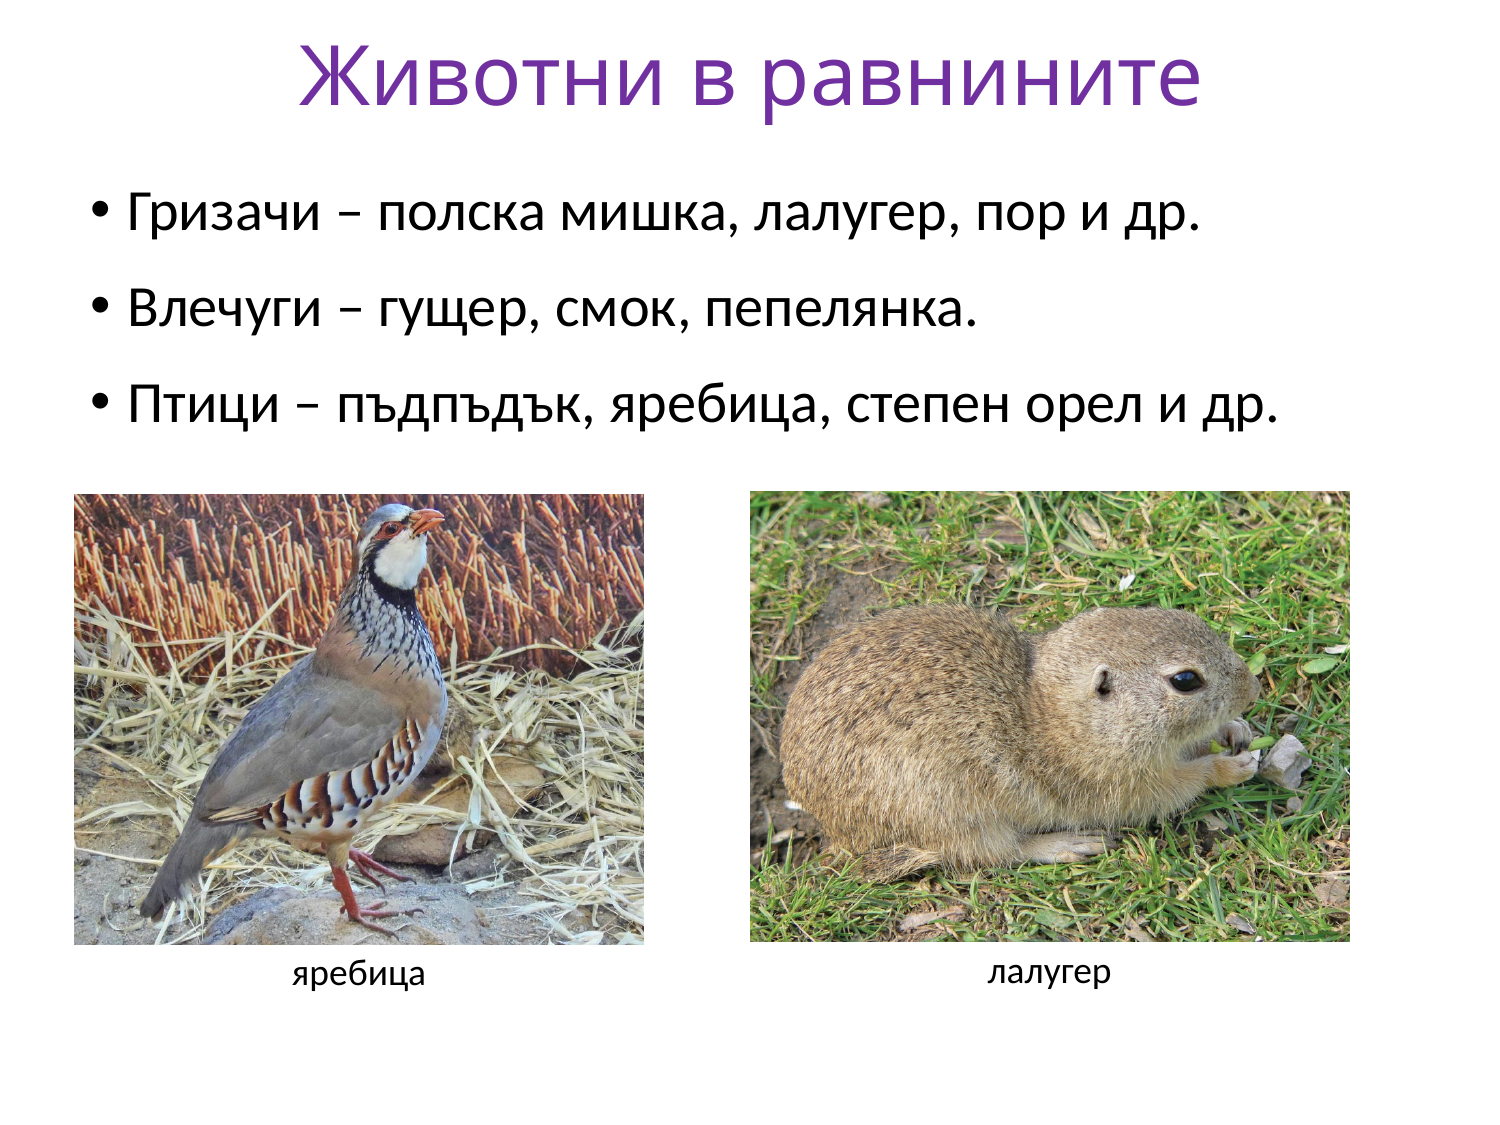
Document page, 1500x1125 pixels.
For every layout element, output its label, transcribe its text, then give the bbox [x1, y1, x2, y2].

list Гризачи – полска мишка, лалугер, пор и др. Влечуги – гущер, смок, пепелянка. Птици – пъдпъдък, яребица, степен орел и др. [75, 172, 1425, 473]
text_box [74, 494, 644, 1002]
title Животни в равнините [76, 12, 1427, 145]
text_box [749, 491, 1350, 1000]
